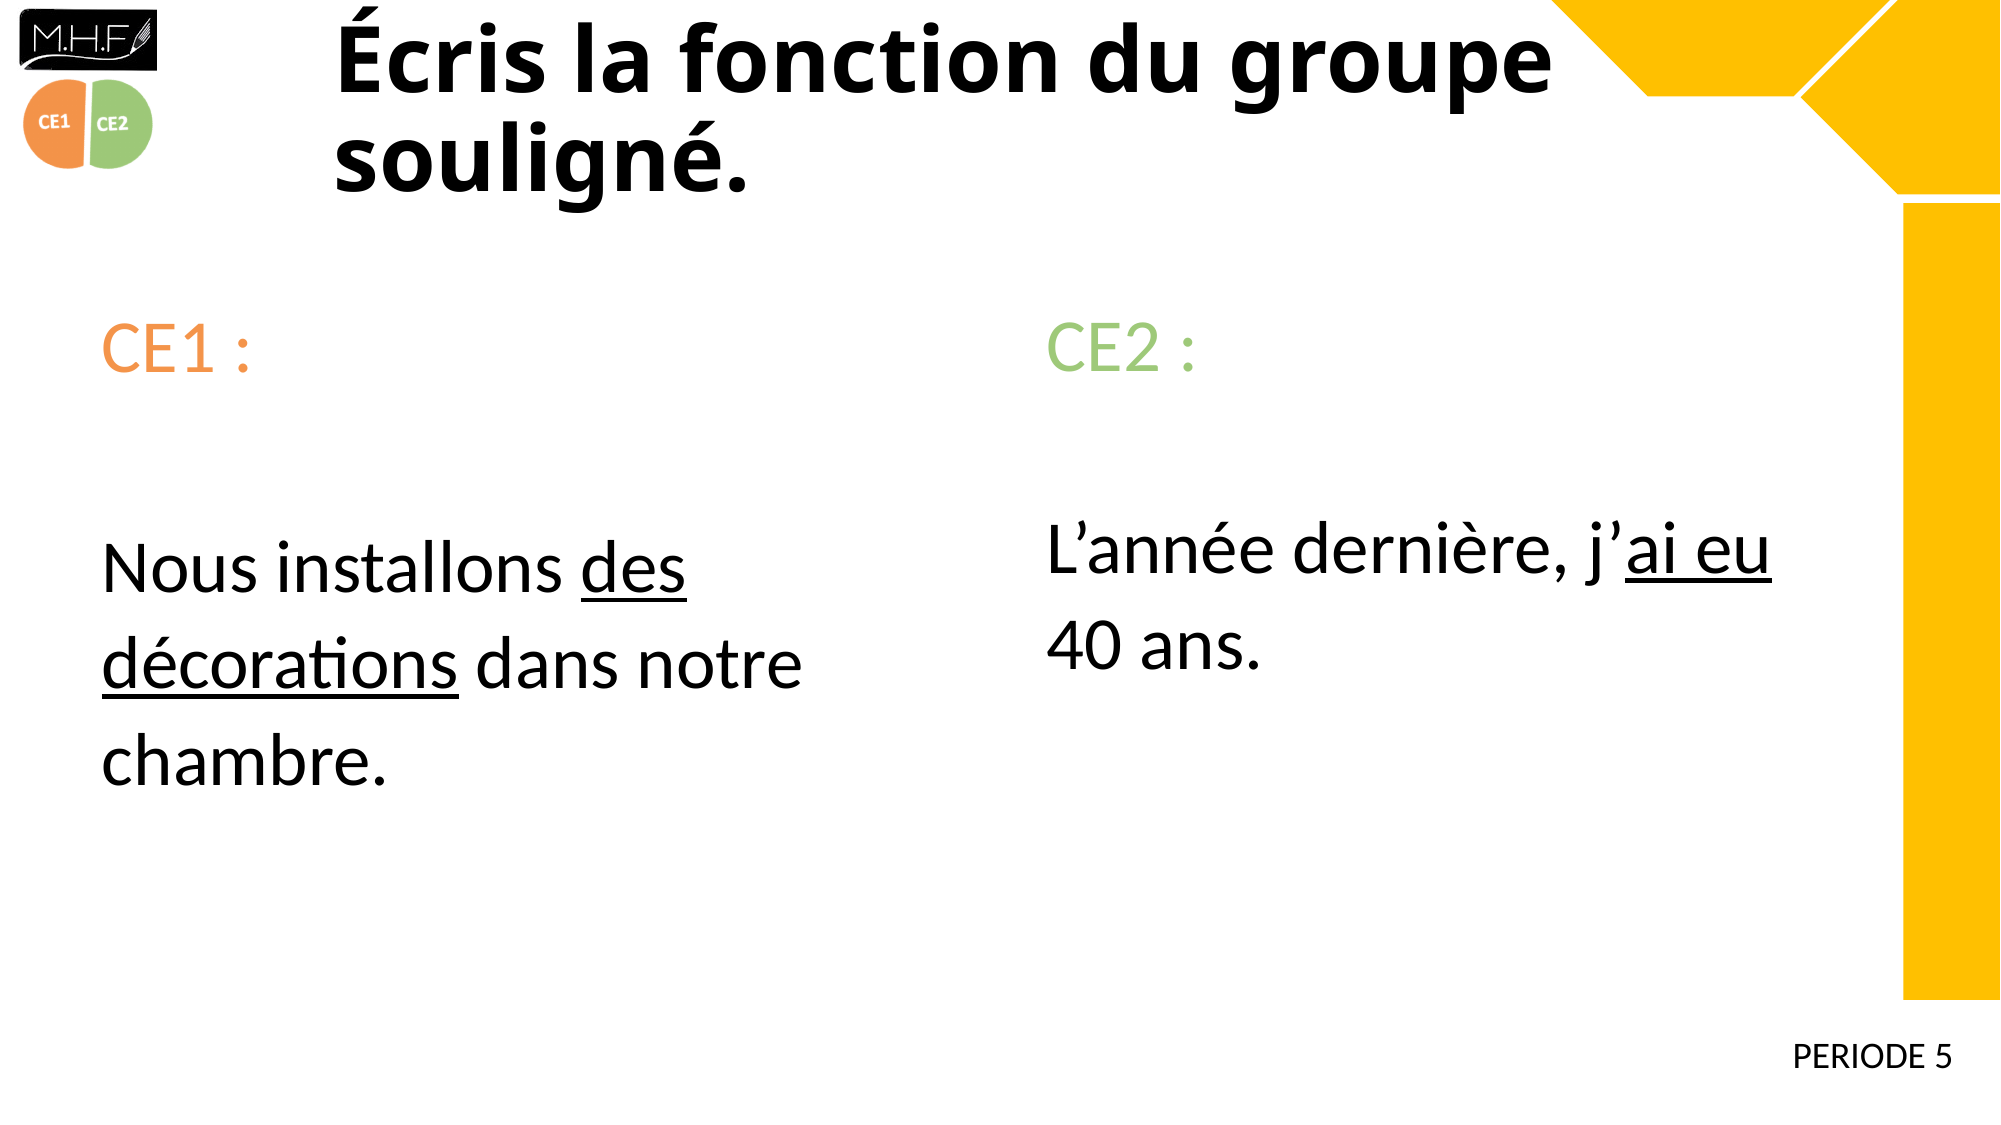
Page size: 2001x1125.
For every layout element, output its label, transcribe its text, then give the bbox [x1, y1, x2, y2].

picture [1, 7, 177, 207]
text_box [1902, 202, 2000, 1001]
text_box [1549, 0, 1892, 98]
text_box CE2 : L’année dernière, j’ai eu 40 ans. [1031, 299, 1853, 1014]
text_box [1799, 0, 2000, 196]
text_box PERIODE 5 [1364, 1023, 1969, 1125]
title Écris la fonction du groupe souligné. [318, 3, 1865, 221]
list CE1 : Nous installons des décorations dans notre chambre. [86, 300, 897, 1015]
